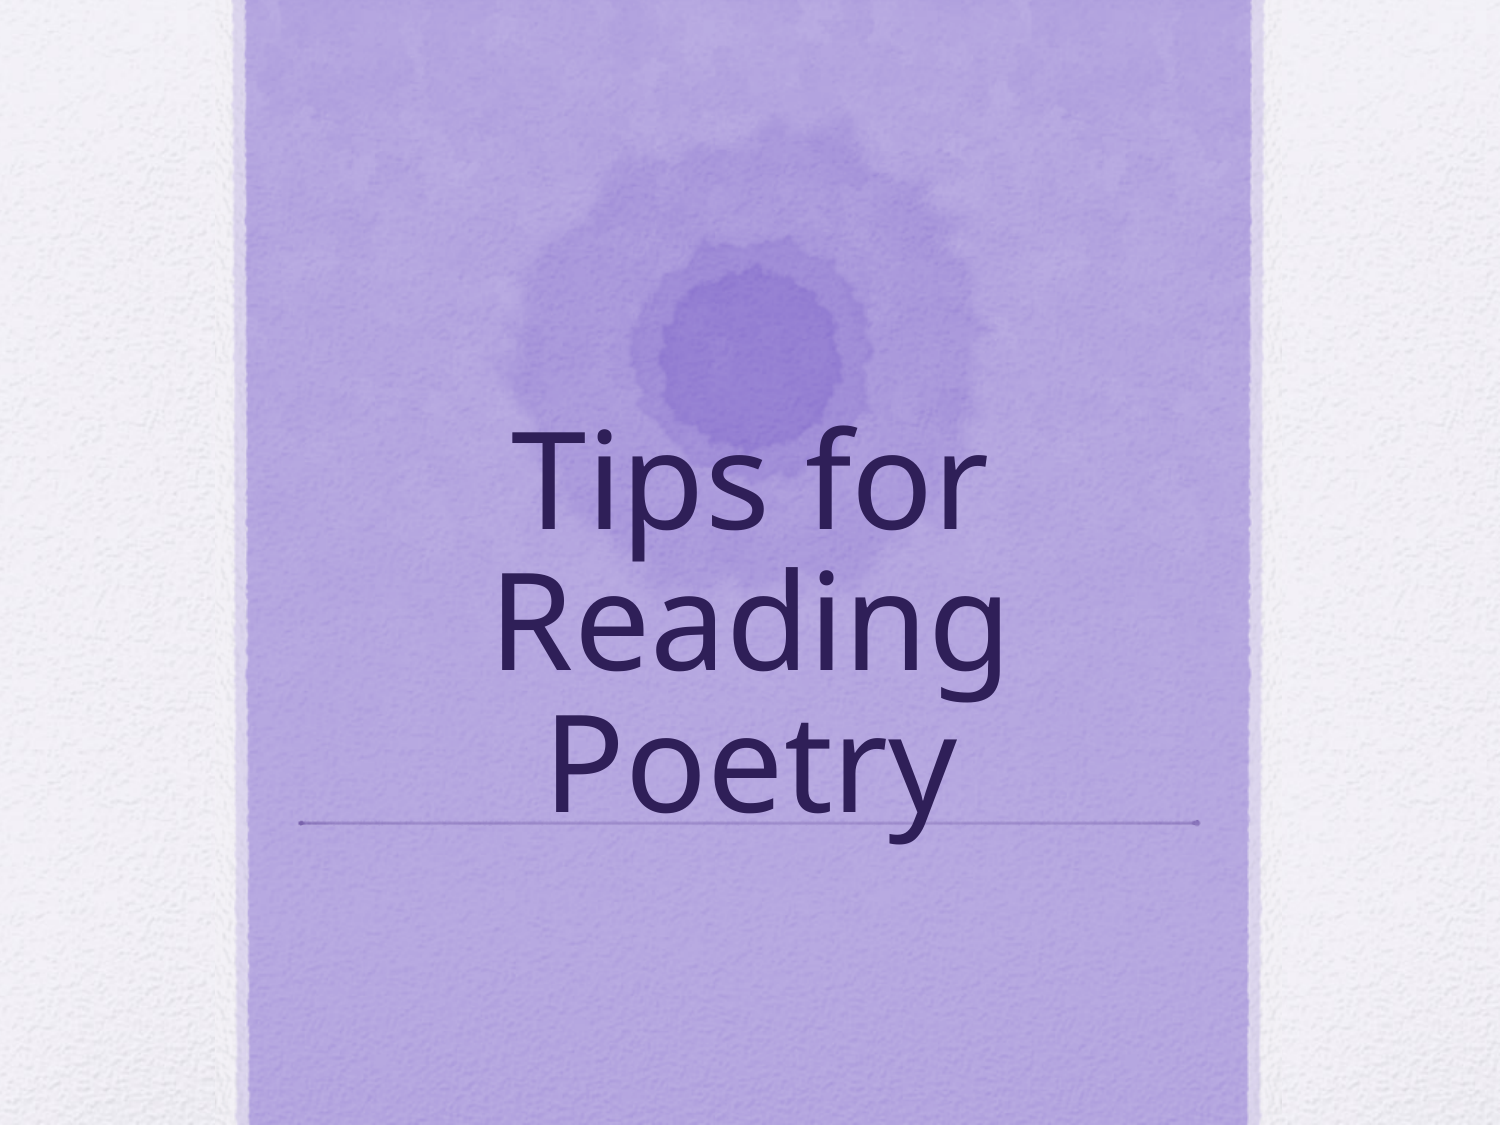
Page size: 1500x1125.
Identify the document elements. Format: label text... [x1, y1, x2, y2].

title Tips for Reading Poetry [304, 605, 1198, 847]
picture [0, 0, 1500, 1125]
